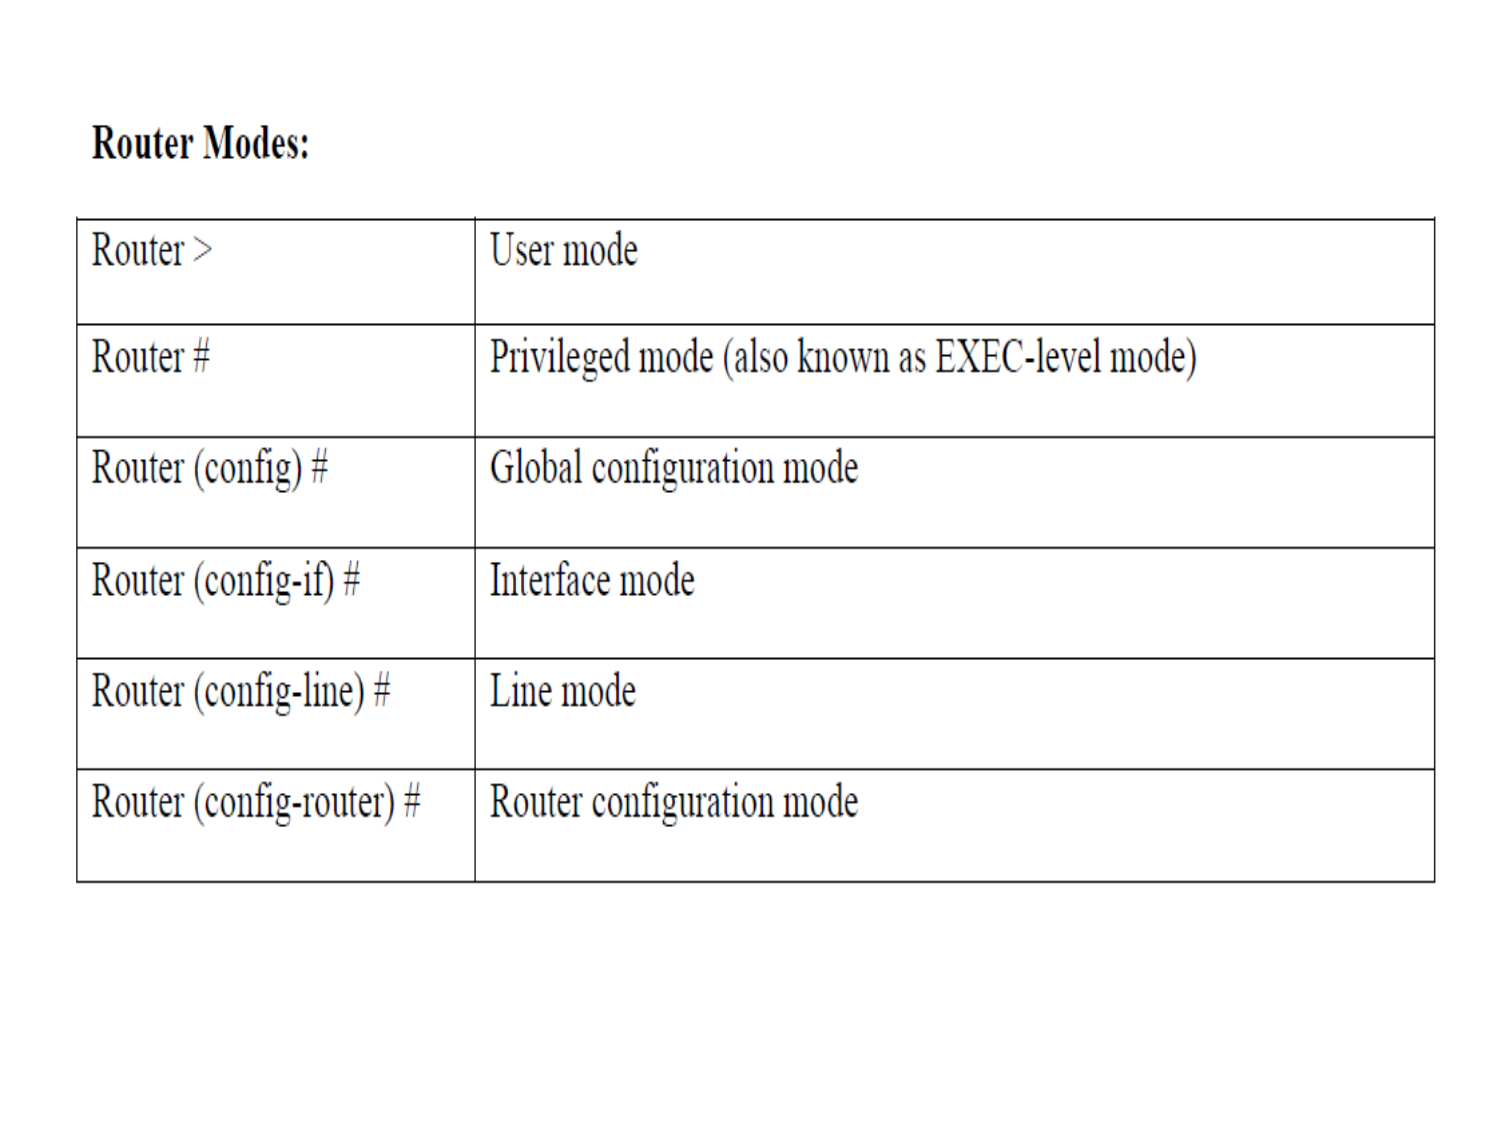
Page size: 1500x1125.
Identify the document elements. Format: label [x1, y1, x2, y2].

list [74, 87, 1493, 963]
